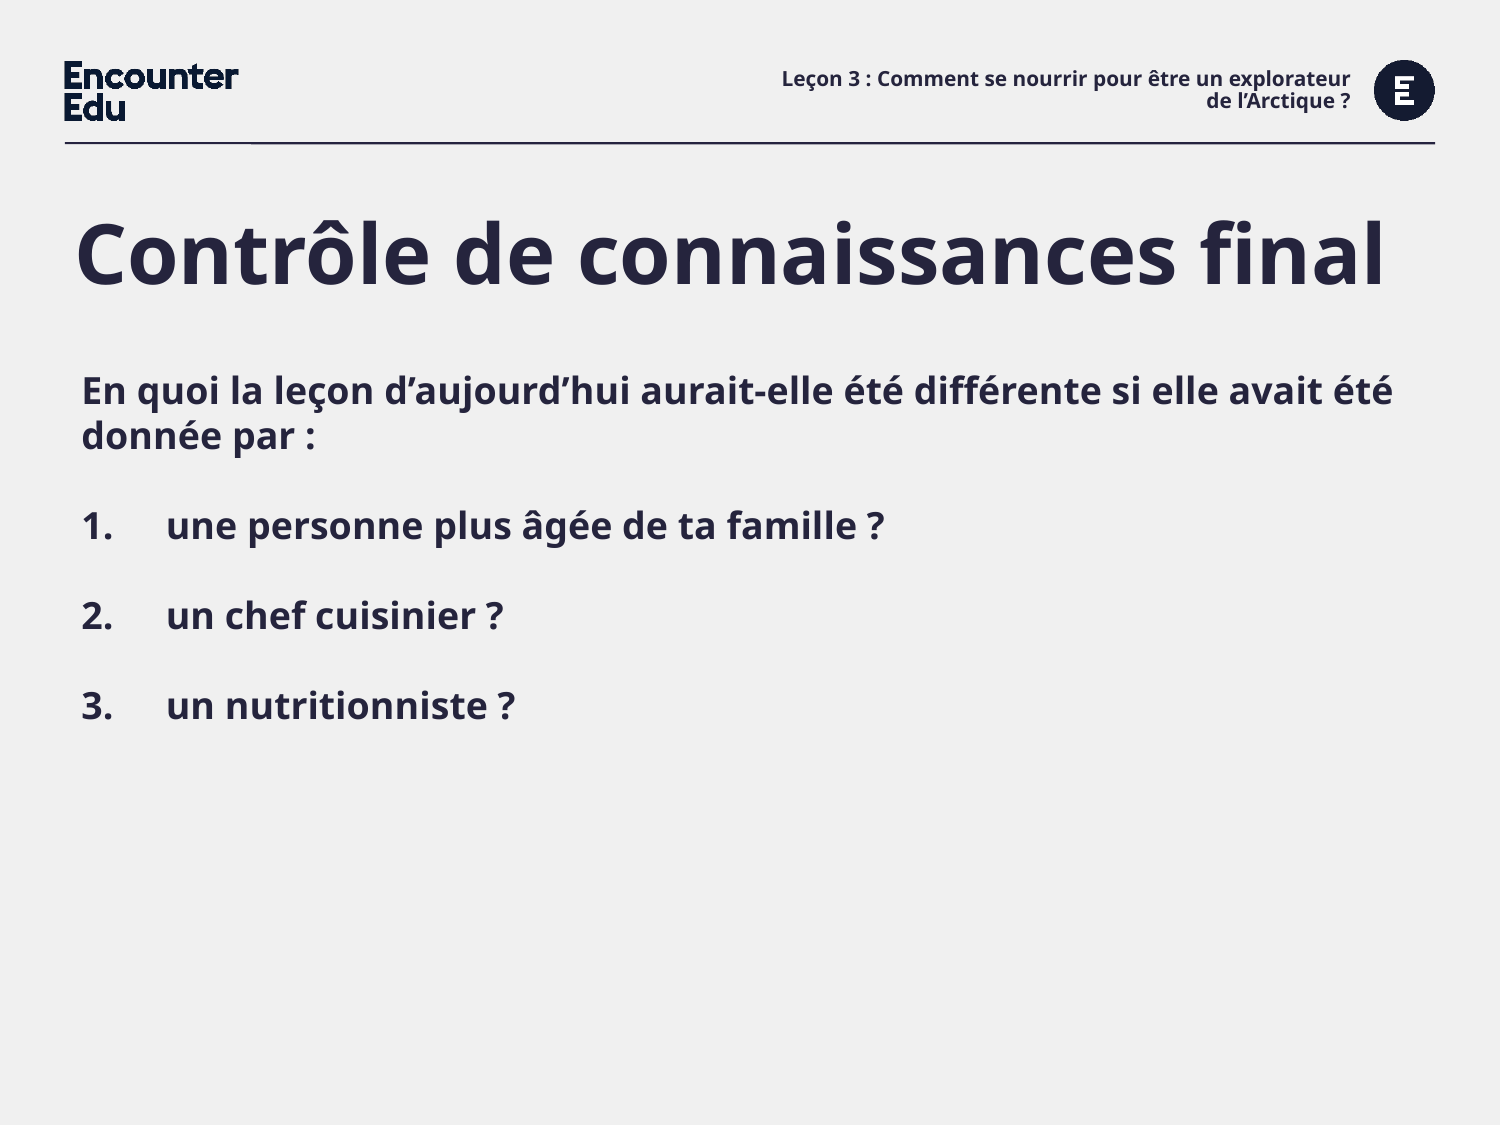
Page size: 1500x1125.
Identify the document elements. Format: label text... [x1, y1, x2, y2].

text_box Contrôle de connaissances final [66, 205, 1500, 321]
picture [60, 59, 243, 122]
picture [1372, 58, 1436, 122]
text_box En quoi la leçon d’aujourd’hui aurait-elle été différente si elle avait été donnée par : une personne plus âgée de ta famille ? un chef cuisinier ? un nutritionniste ? [66, 359, 1485, 734]
title Leçon 3 : Comment se nourrir pour être un explorateur de l’Arctique ? [749, 67, 1359, 114]
